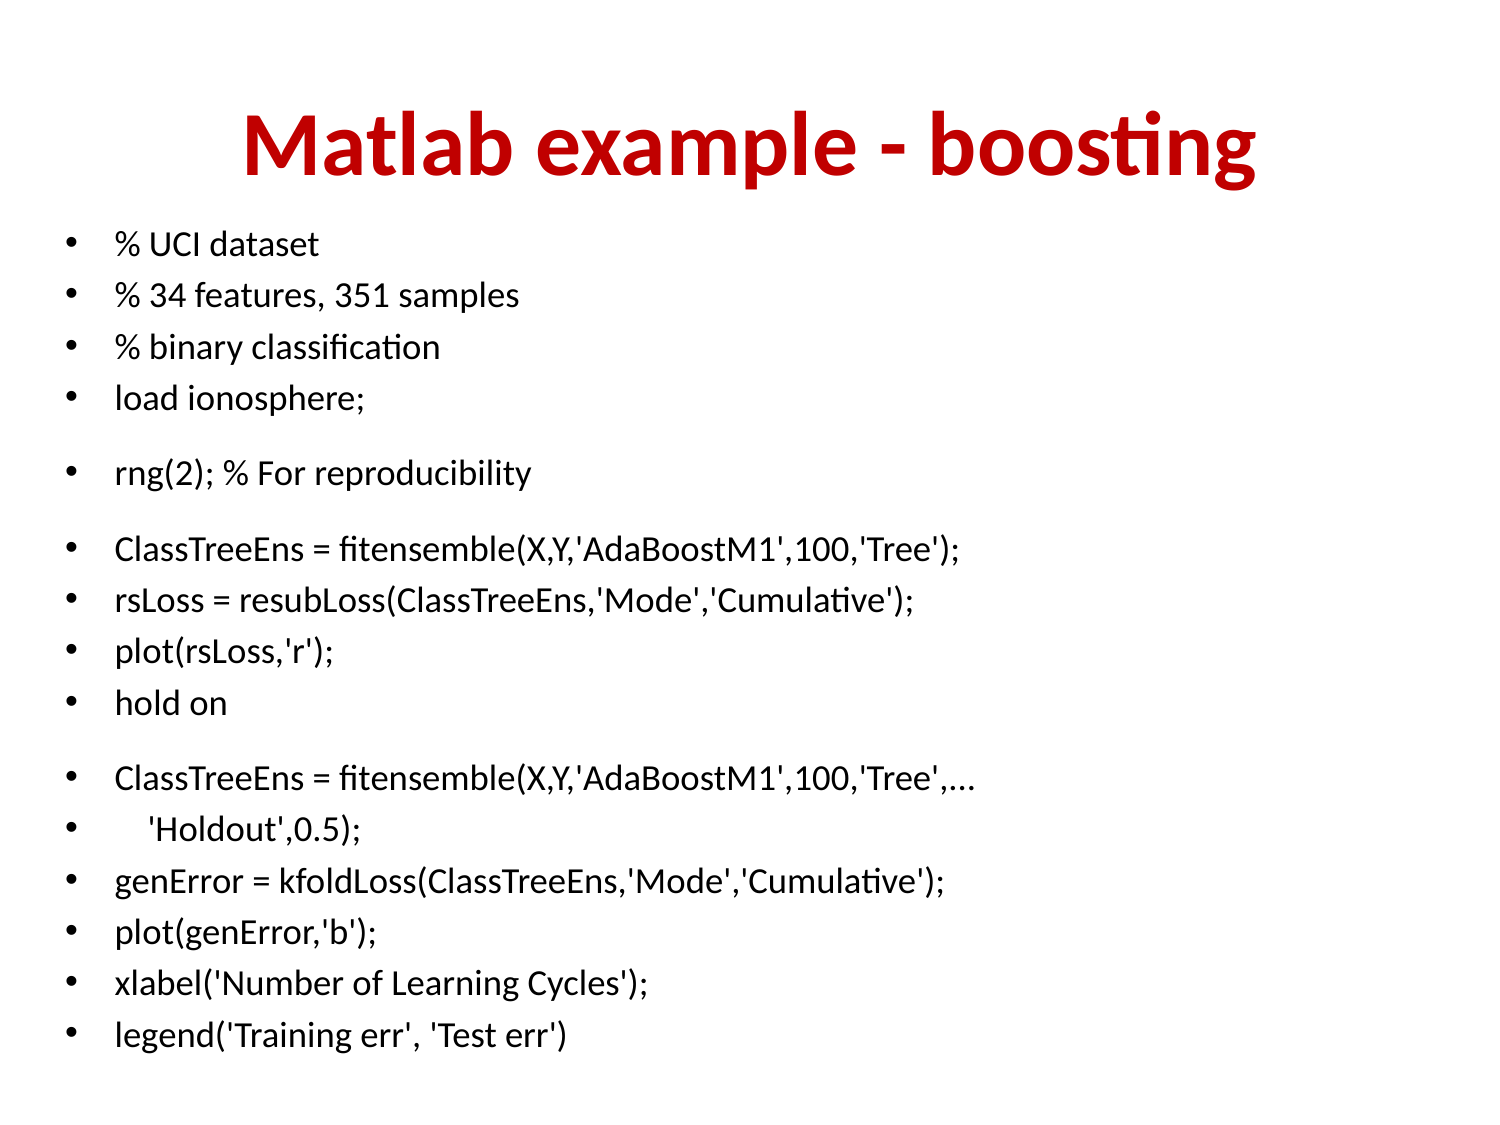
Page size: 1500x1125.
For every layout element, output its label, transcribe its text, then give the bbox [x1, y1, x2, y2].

title Matlab example - boosting [75, 45, 1425, 212]
list % UCI dataset % 34 features, 351 samples % binary classification load ionosphere; rng(2); % For reproducibility ClassTreeEns = fitensemble(X,Y,'AdaBoostM1',100,'Tree'); rsLoss = resubLoss(ClassTreeEns,'Mode','Cumulative'); plot(rsLoss,'r'); hold on ClassTreeEns = fitensemble(X,Y,'AdaBoostM1',100,'Tree',... 'Holdout',0.5); genError = kfoldLoss(ClassTreeEns,'Mode','Cumulative'); plot(genError,'b'); xlabel('Number of Learning Cycles'); legend('Training err', 'Test err') [50, 212, 1450, 1063]
